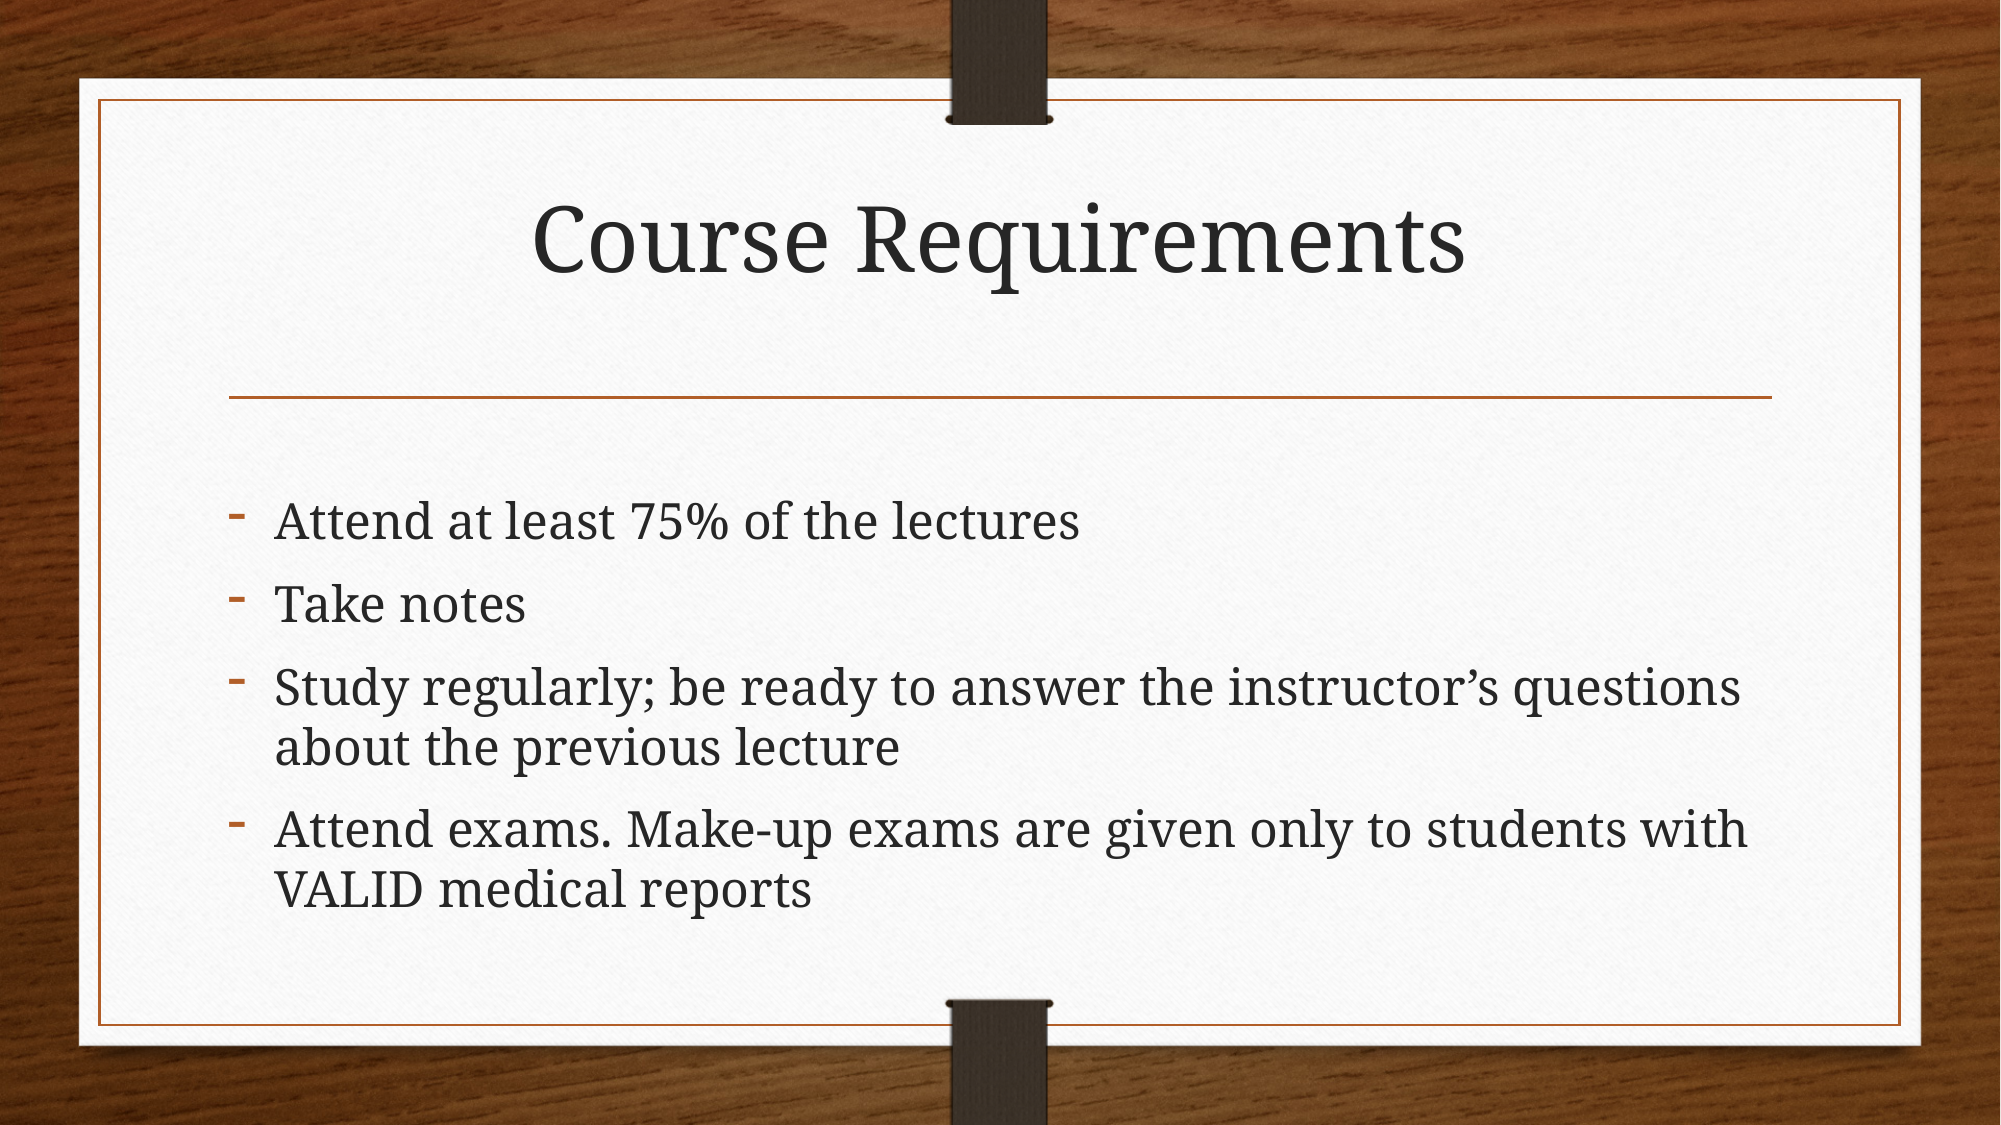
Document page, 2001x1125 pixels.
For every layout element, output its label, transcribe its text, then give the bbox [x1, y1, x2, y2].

picture [101, 0, 2001, 1125]
title Course Requirements [212, 161, 1788, 311]
picture [0, 0, 948, 1125]
list Attend at least 75% of the lectures Take notes Study regularly; be ready to answer the instructor’s questions about the previous lecture Attend exams. Make-up exams are given only to students with VALID medical reports [212, 399, 1788, 964]
